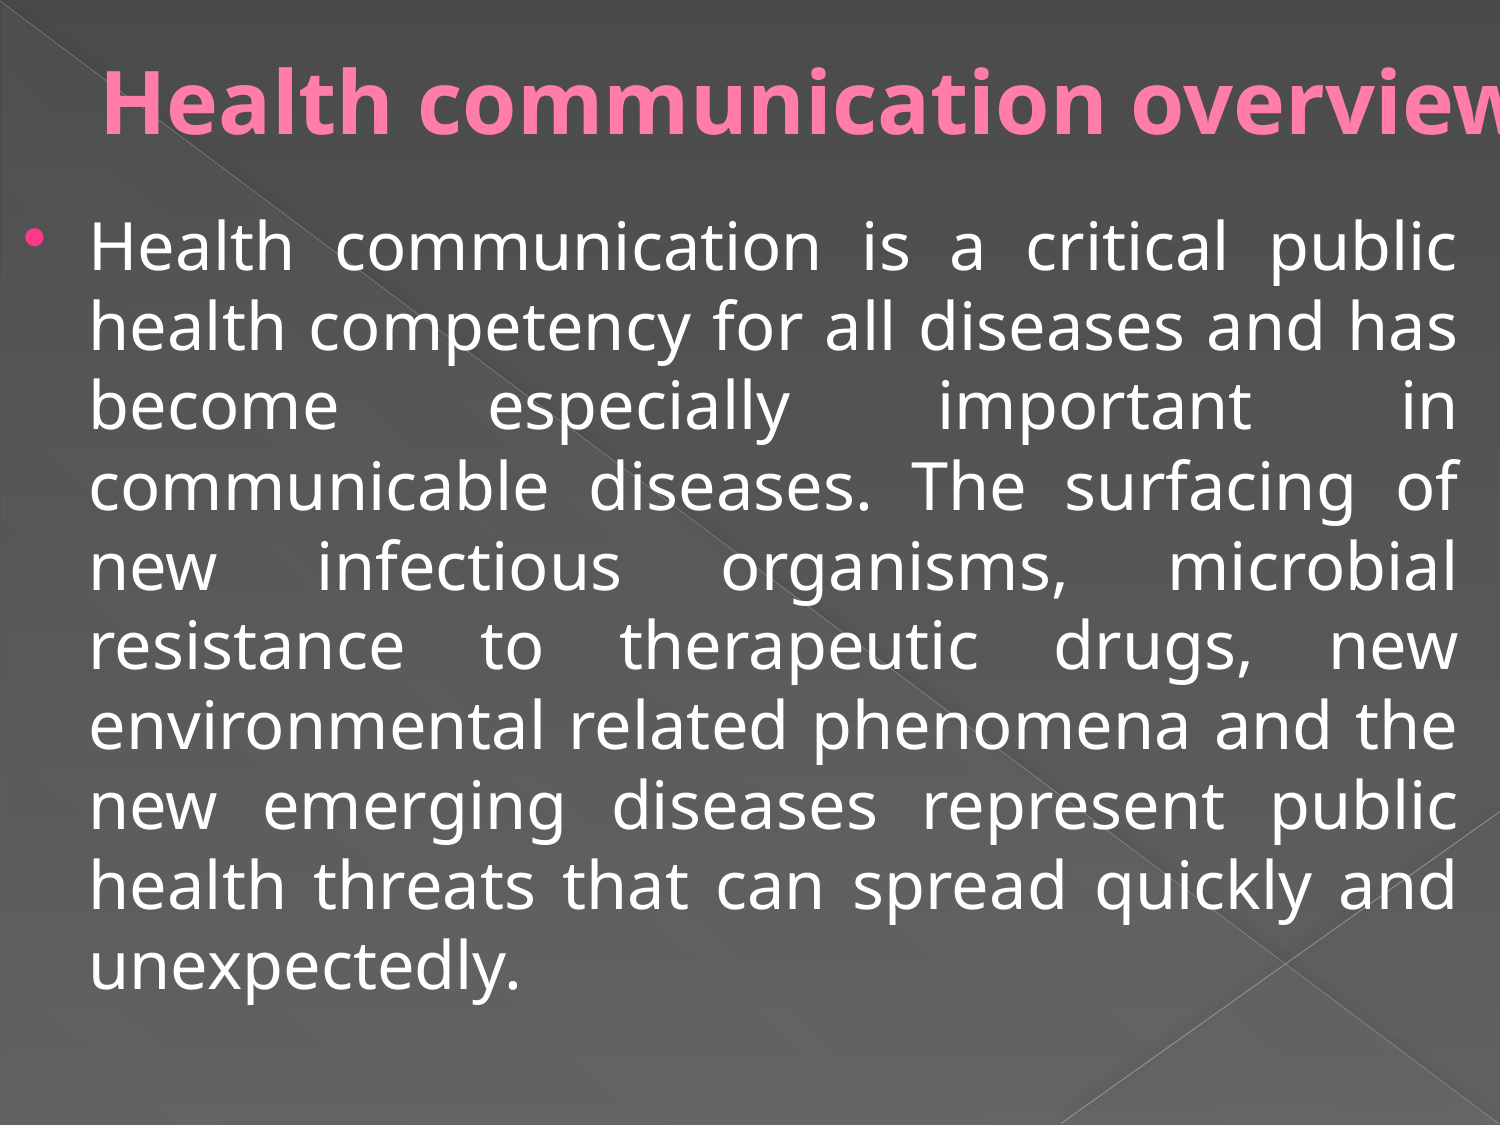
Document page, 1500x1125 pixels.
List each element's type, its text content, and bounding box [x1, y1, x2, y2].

title Health communication overview [0, 37, 1500, 267]
list Health communication is a critical public health competency for all diseases and has become especially important in communicable diseases. The surfacing of new infectious organisms, microbial resistance to therapeutic drugs, new environmental related phenomena and the new emerging diseases represent public health threats that can spread quickly and unexpectedly. [0, 195, 1475, 1121]
